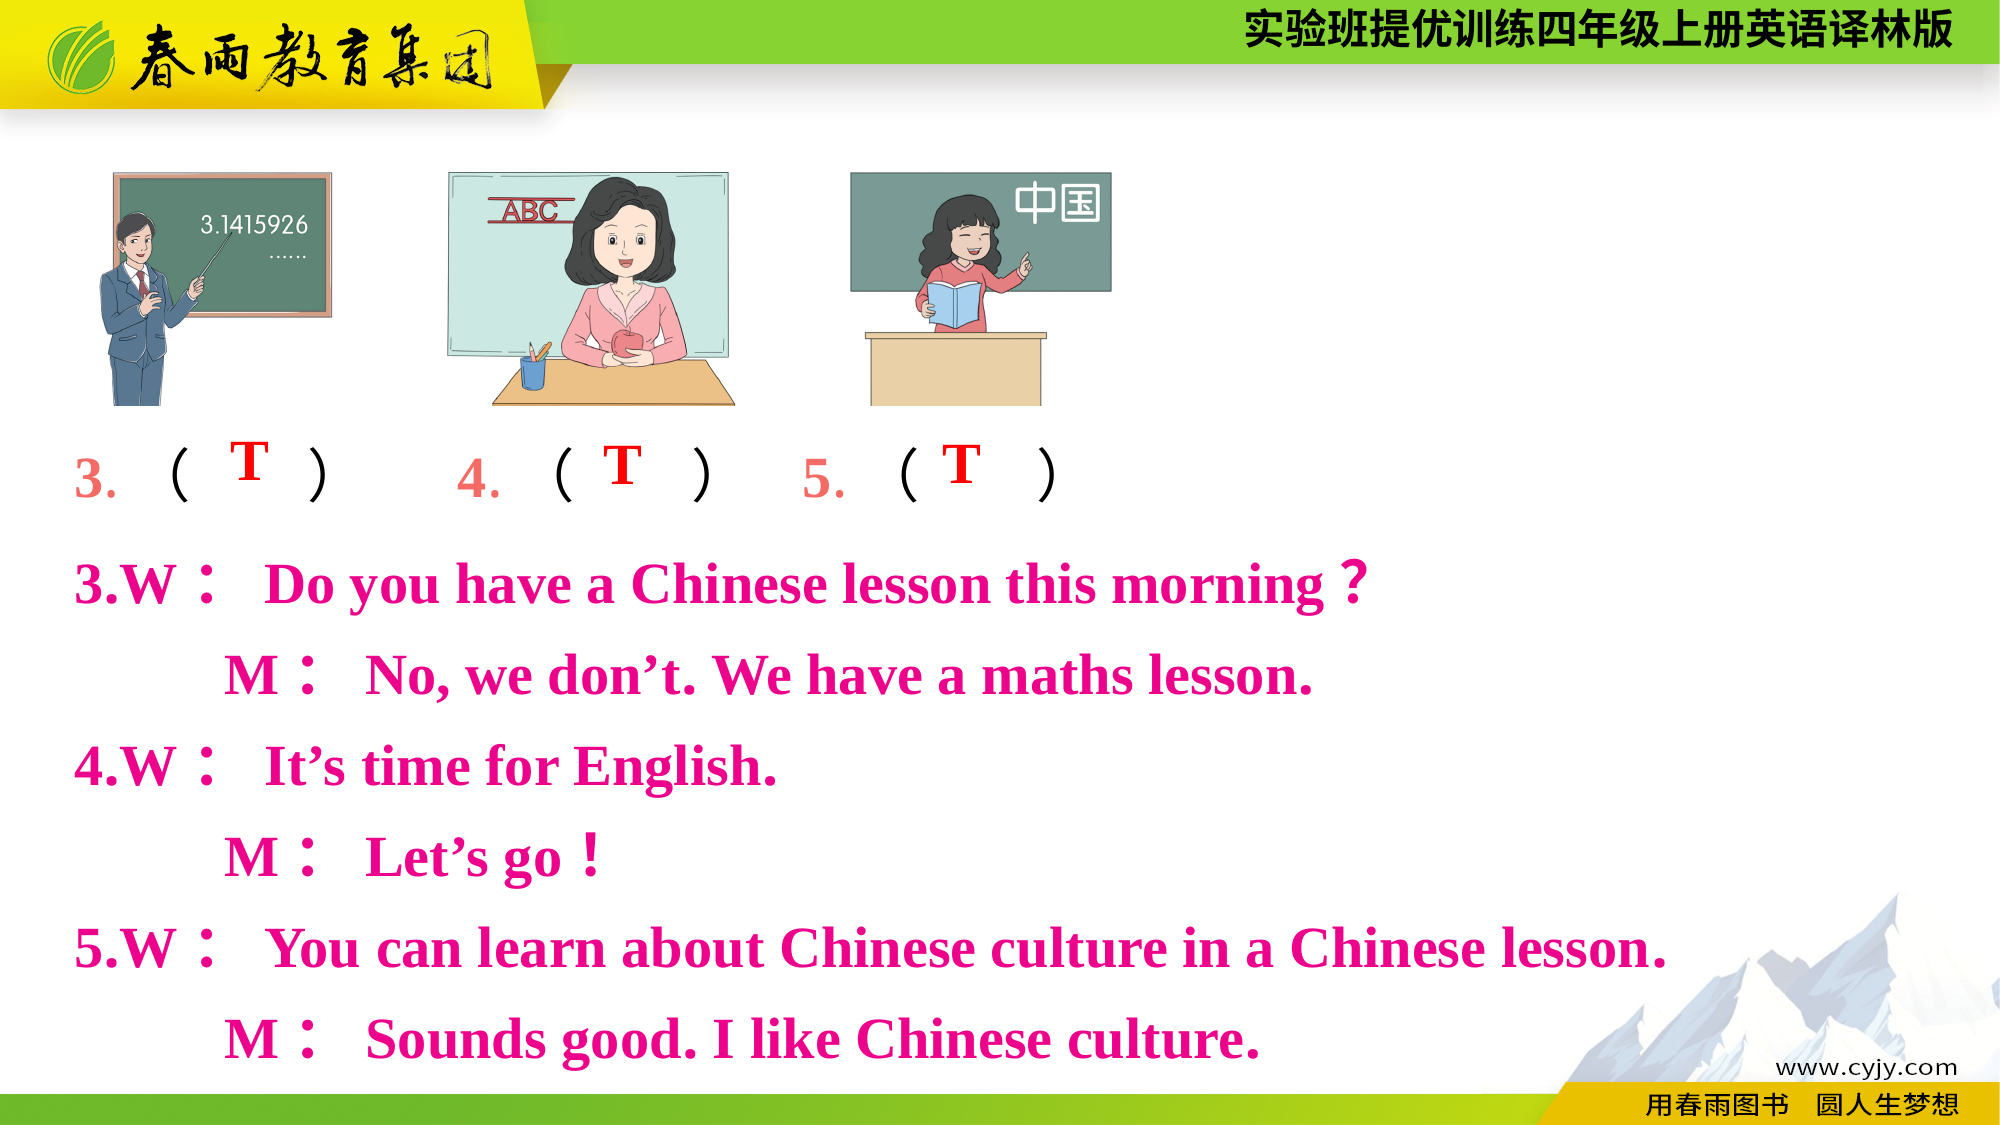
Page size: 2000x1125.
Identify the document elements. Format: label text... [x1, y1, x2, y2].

text_box 3.（ ） 4.（ ） 5.（ ） [59, 397, 1944, 516]
text_box T [589, 418, 658, 504]
text_box T [927, 417, 997, 503]
text_box T [215, 417, 284, 500]
text_box 3.W：Do you have a Chinese lesson this morning？ M：No, we don’t. We have a maths lesson. 4.W：It’s time for English. M：Let’s go！ 5.W：You can learn about Chinese culture in a Chinese lesson. M：Sounds good. I like Chinese culture. [59, 516, 1944, 1078]
picture [0, 0, 2000, 1125]
